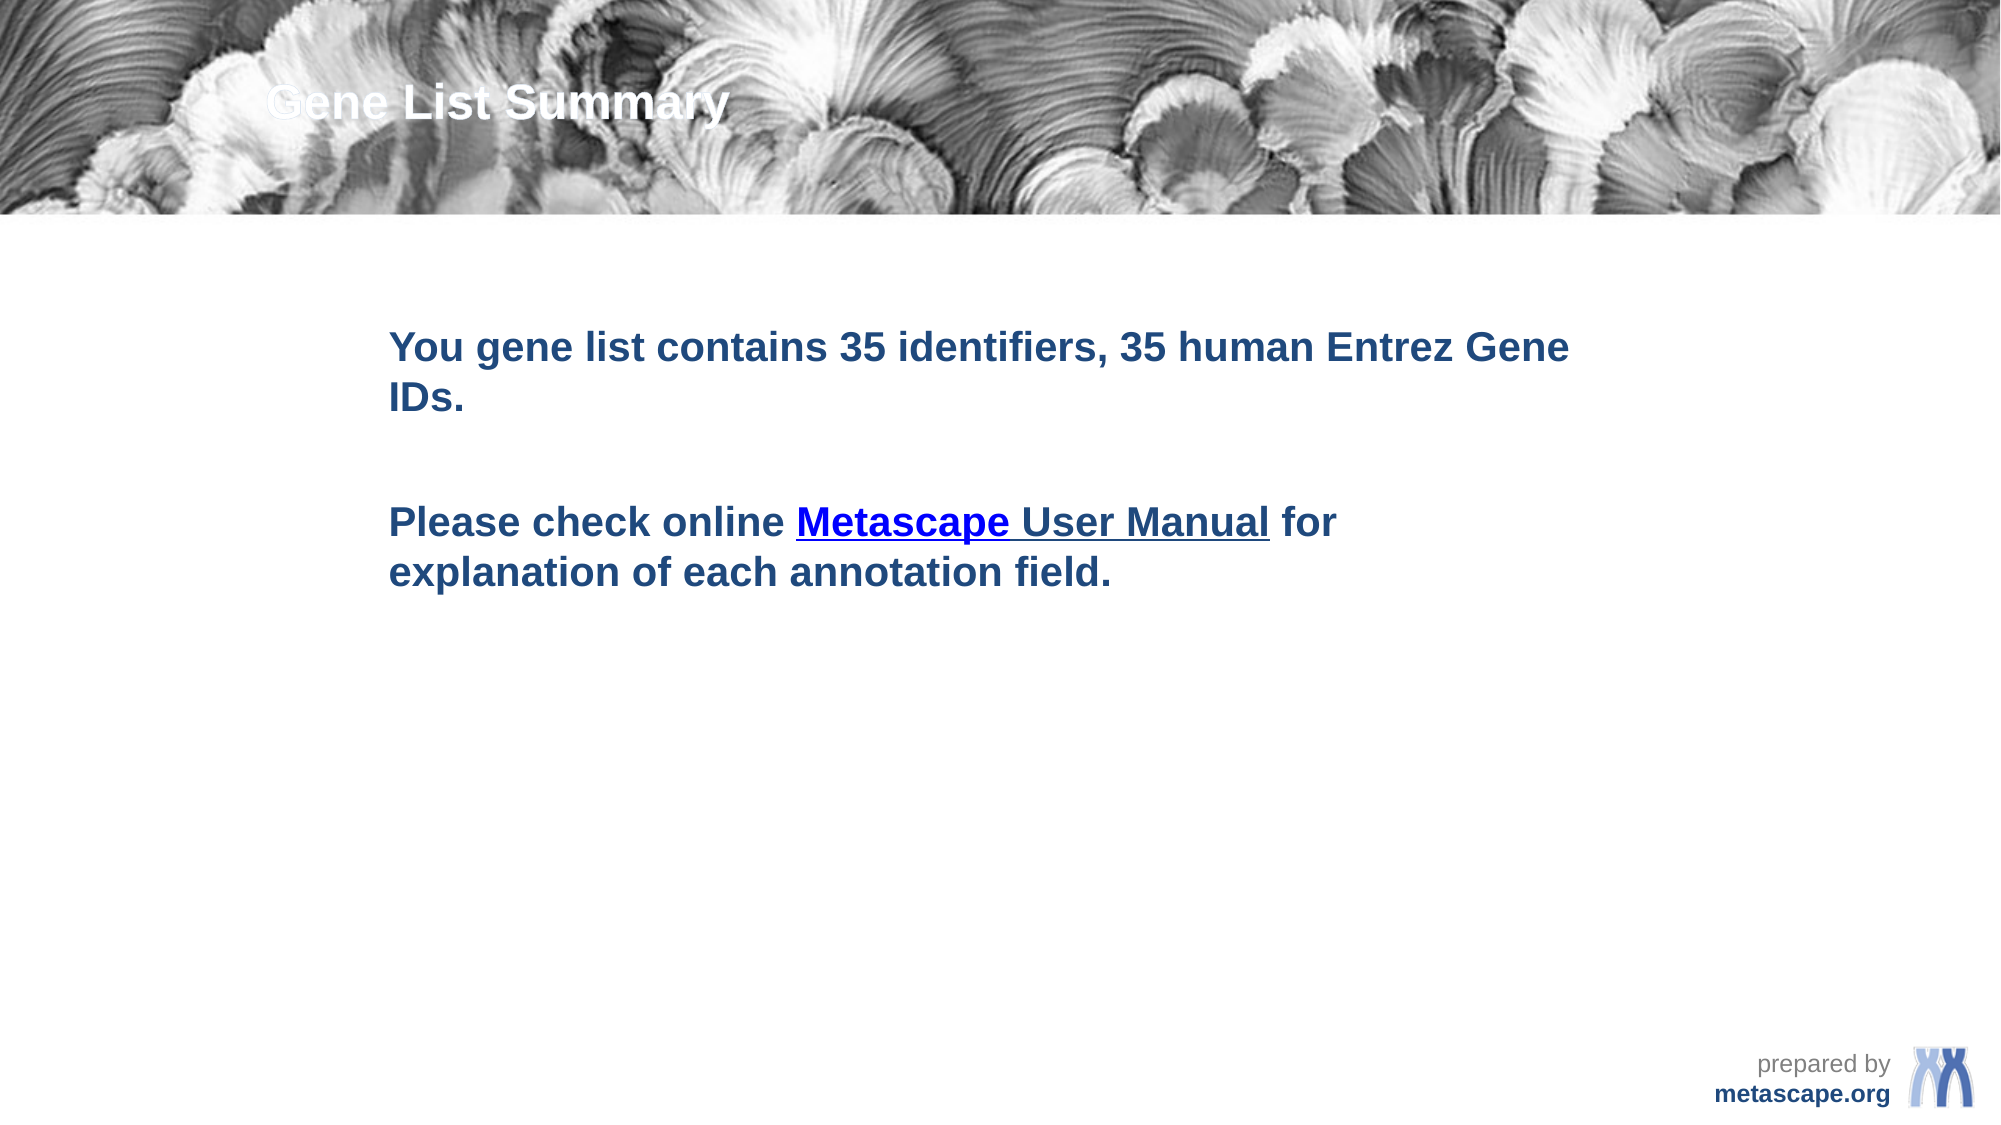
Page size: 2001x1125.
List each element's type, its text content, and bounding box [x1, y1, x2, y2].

text_box You gene list contains 35 identifiers, 35 human Entrez Gene IDs. [373, 311, 1647, 427]
title Gene List Summary [249, 61, 1600, 137]
text_box Please check online Metascape User Manual for explanation of each annotation field. [373, 487, 1526, 603]
picture [0, 0, 2001, 1125]
